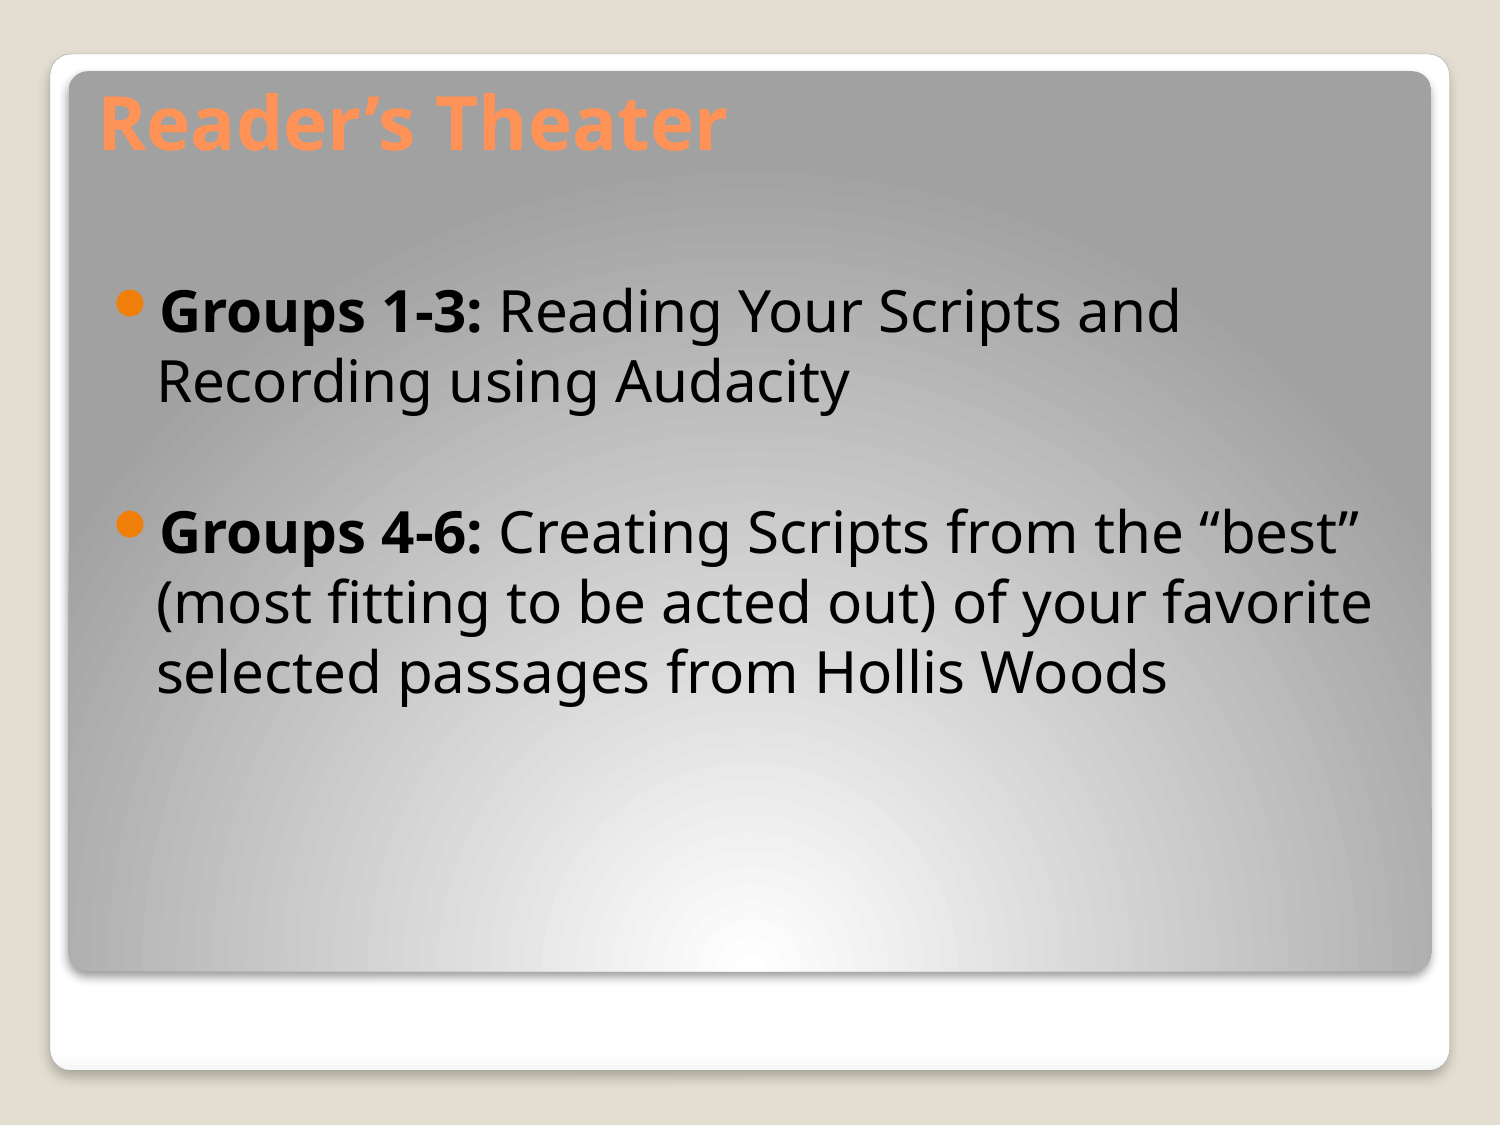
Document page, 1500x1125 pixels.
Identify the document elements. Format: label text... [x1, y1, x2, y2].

title Reader’s Theater [82, 0, 1425, 174]
list Groups 1-3: Reading Your Scripts and Recording using Audacity Groups 4-6: Creating Scripts from the “best” (most fitting to be acted out) of your favorite selected passages from Hollis Woods [82, 259, 1425, 947]
